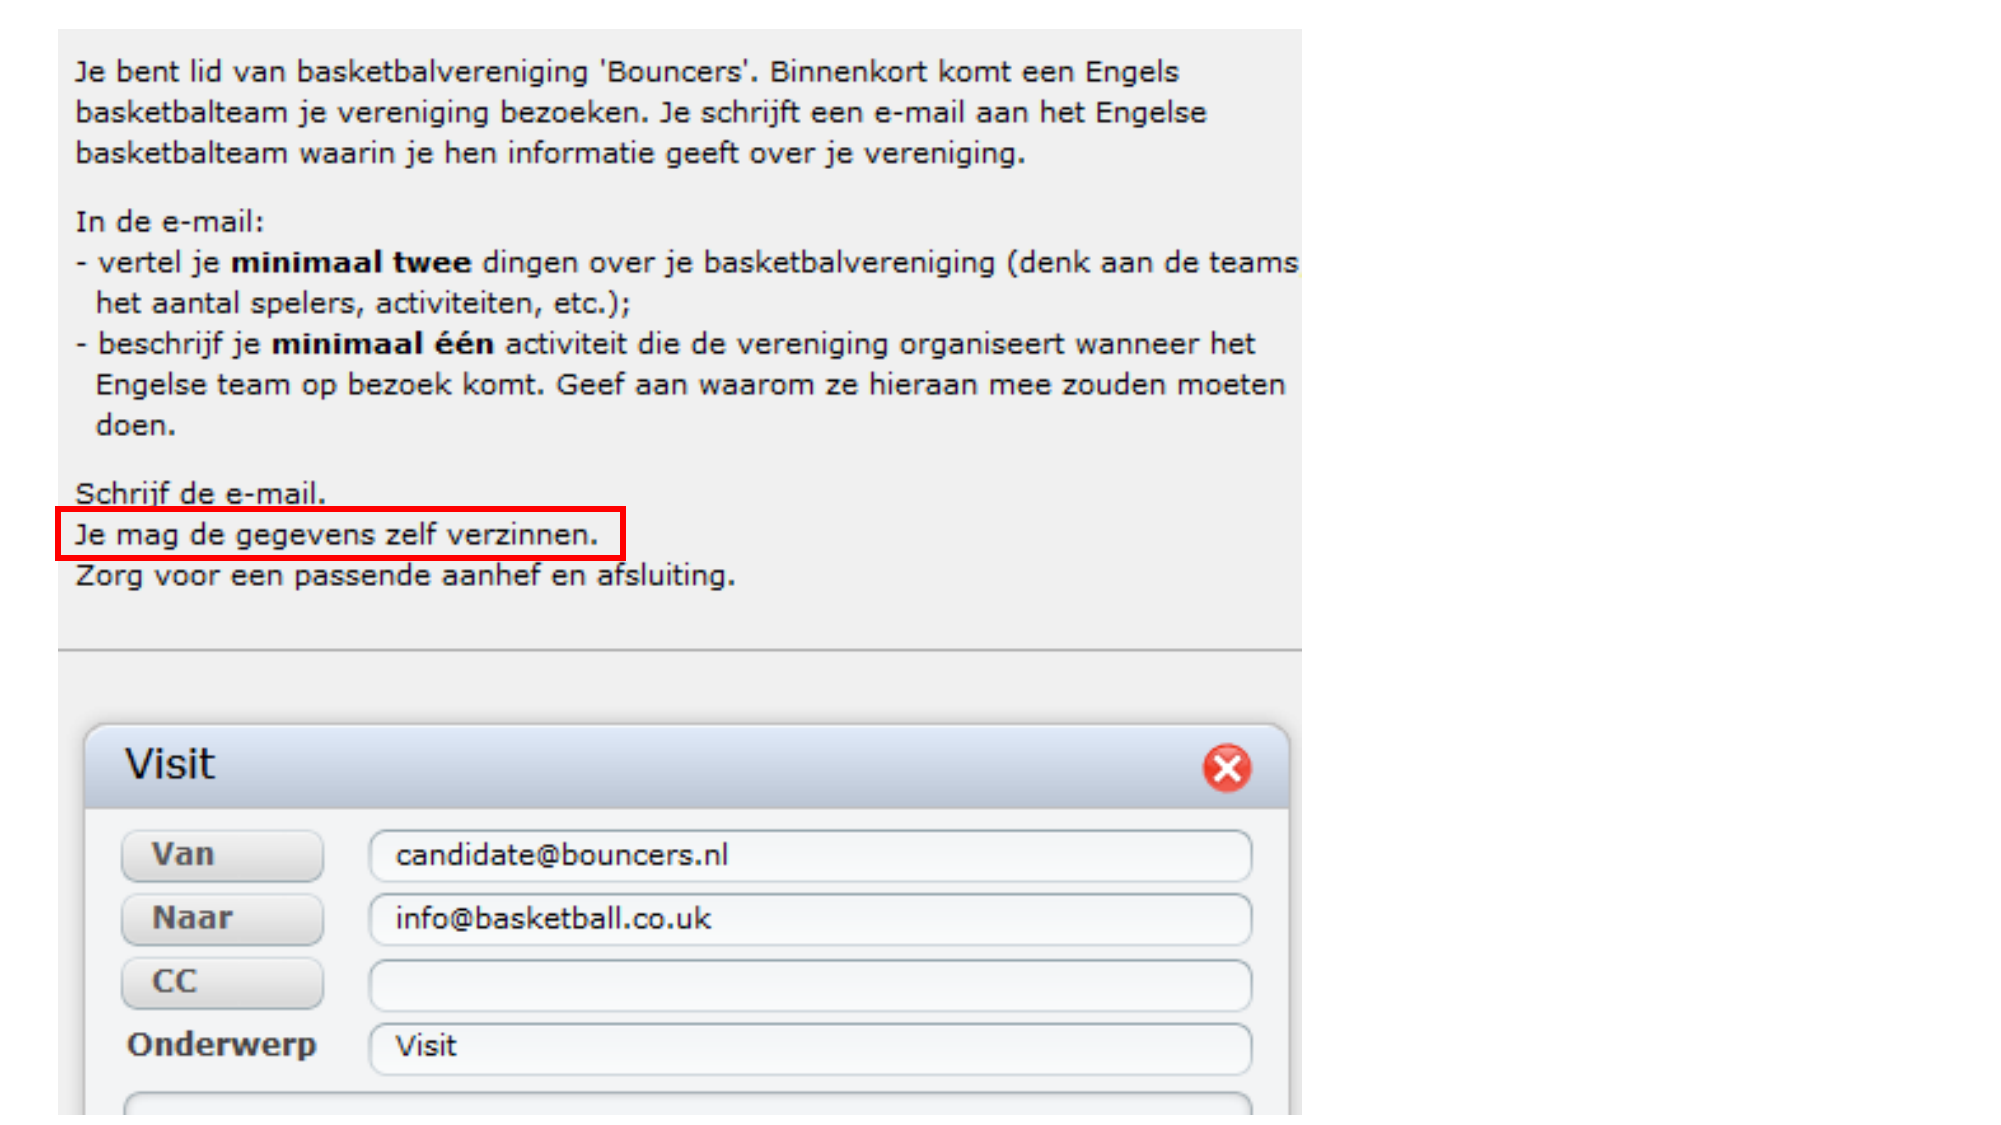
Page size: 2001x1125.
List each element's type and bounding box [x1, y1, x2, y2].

picture [58, 29, 1302, 1115]
